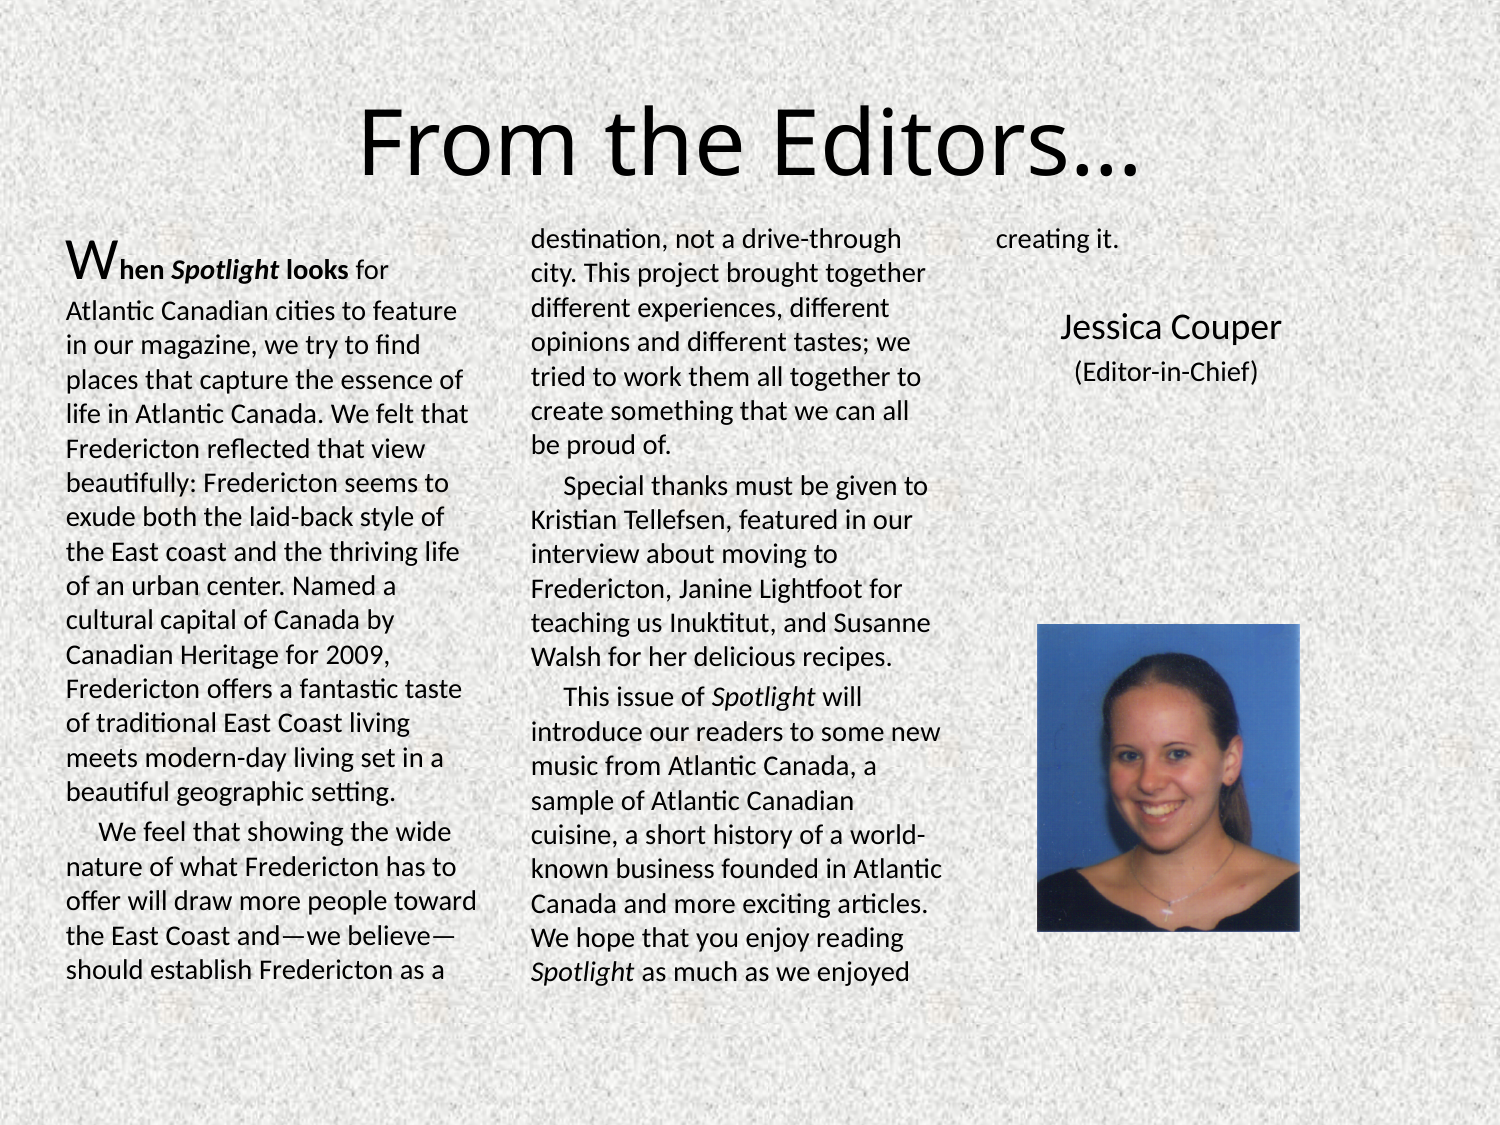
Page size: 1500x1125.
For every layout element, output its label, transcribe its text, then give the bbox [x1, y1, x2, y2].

title From the Editors… [75, 45, 1425, 212]
picture [1037, 624, 1301, 932]
list When Spotlight looks for Atlantic Canadian cities to feature in our magazine, we try to find places that capture the essence of life in Atlantic Canada. We felt that Fredericton reflected that view beautifully: Fredericton seems to exude both the laid-back style of the East coast and the thriving life of an urban center. Named a cultural capital of Canada by Canadian Heritage for 2009, Fredericton offers a fantastic taste of traditional East Coast living meets modern-day living set in a beautiful geographic setting. We feel that showing the wide nature of what Fredericton has to offer will draw more people toward the East Coast and—we believe—should establish Fredericton as a destination, not a drive-through city. This project brought together different experiences, different opinions and different tastes; we tried to work them all together to create something that we can all be proud of. Special thanks must be given to Kristian Tellefsen, featured in our interview about moving to Fredericton, Janine Lightfoot for teaching us Inuktitut, and Susanne Walsh for her delicious recipes. This issue of Spotlight will introduce our readers to some new music from Atlantic Canada, a sample of Atlantic Canadian cuisine, a short history of a world-known business founded in Atlantic Canada and more exciting articles. We hope that you enjoy reading Spotlight as much as we enjoyed creating it. Jessica Couper (Editor-in-Chief) [0, 212, 1425, 1005]
picture [0, 0, 1500, 1125]
